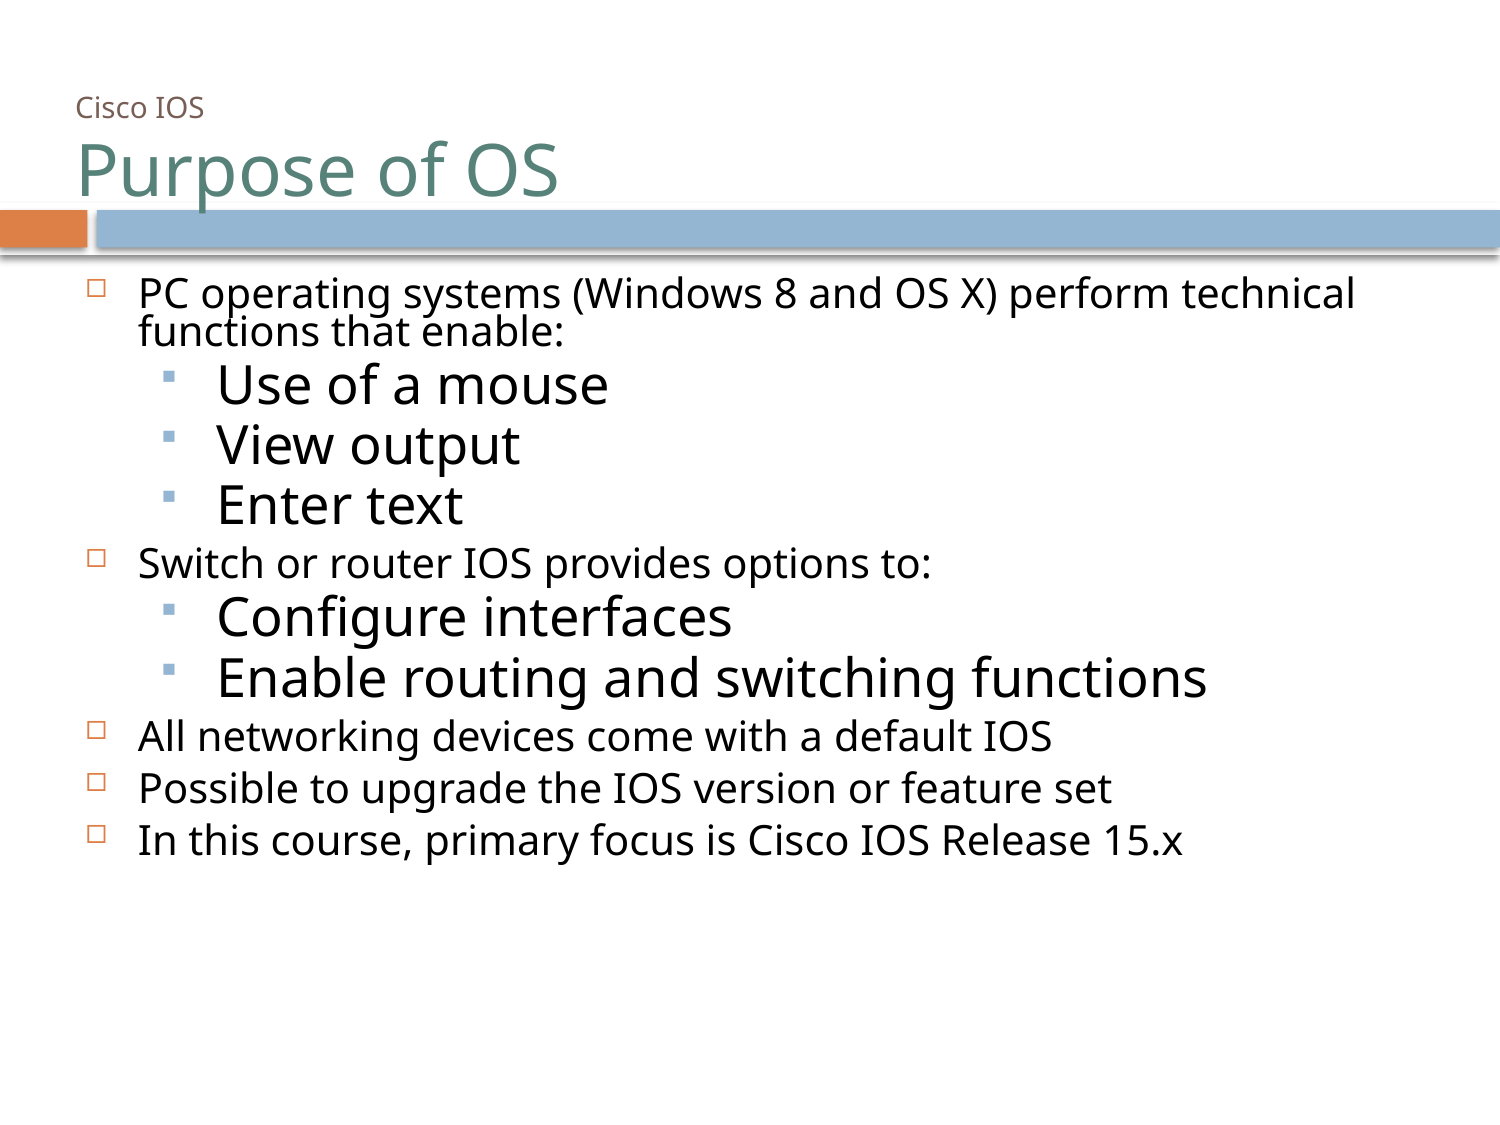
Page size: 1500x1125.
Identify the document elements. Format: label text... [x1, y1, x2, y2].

list PC operating systems (Windows 8 and OS X) perform technical functions that enable: Use of a mouse View output Enter text Switch or router IOS provides options to: Configure interfaces Enable routing and switching functions All networking devices come with a default IOS Possible to upgrade the IOS version or feature set In this course, primary focus is Cisco IOS Release 15.x [70, 271, 1435, 1067]
title Cisco IOS Purpose of OS [60, 81, 1397, 219]
